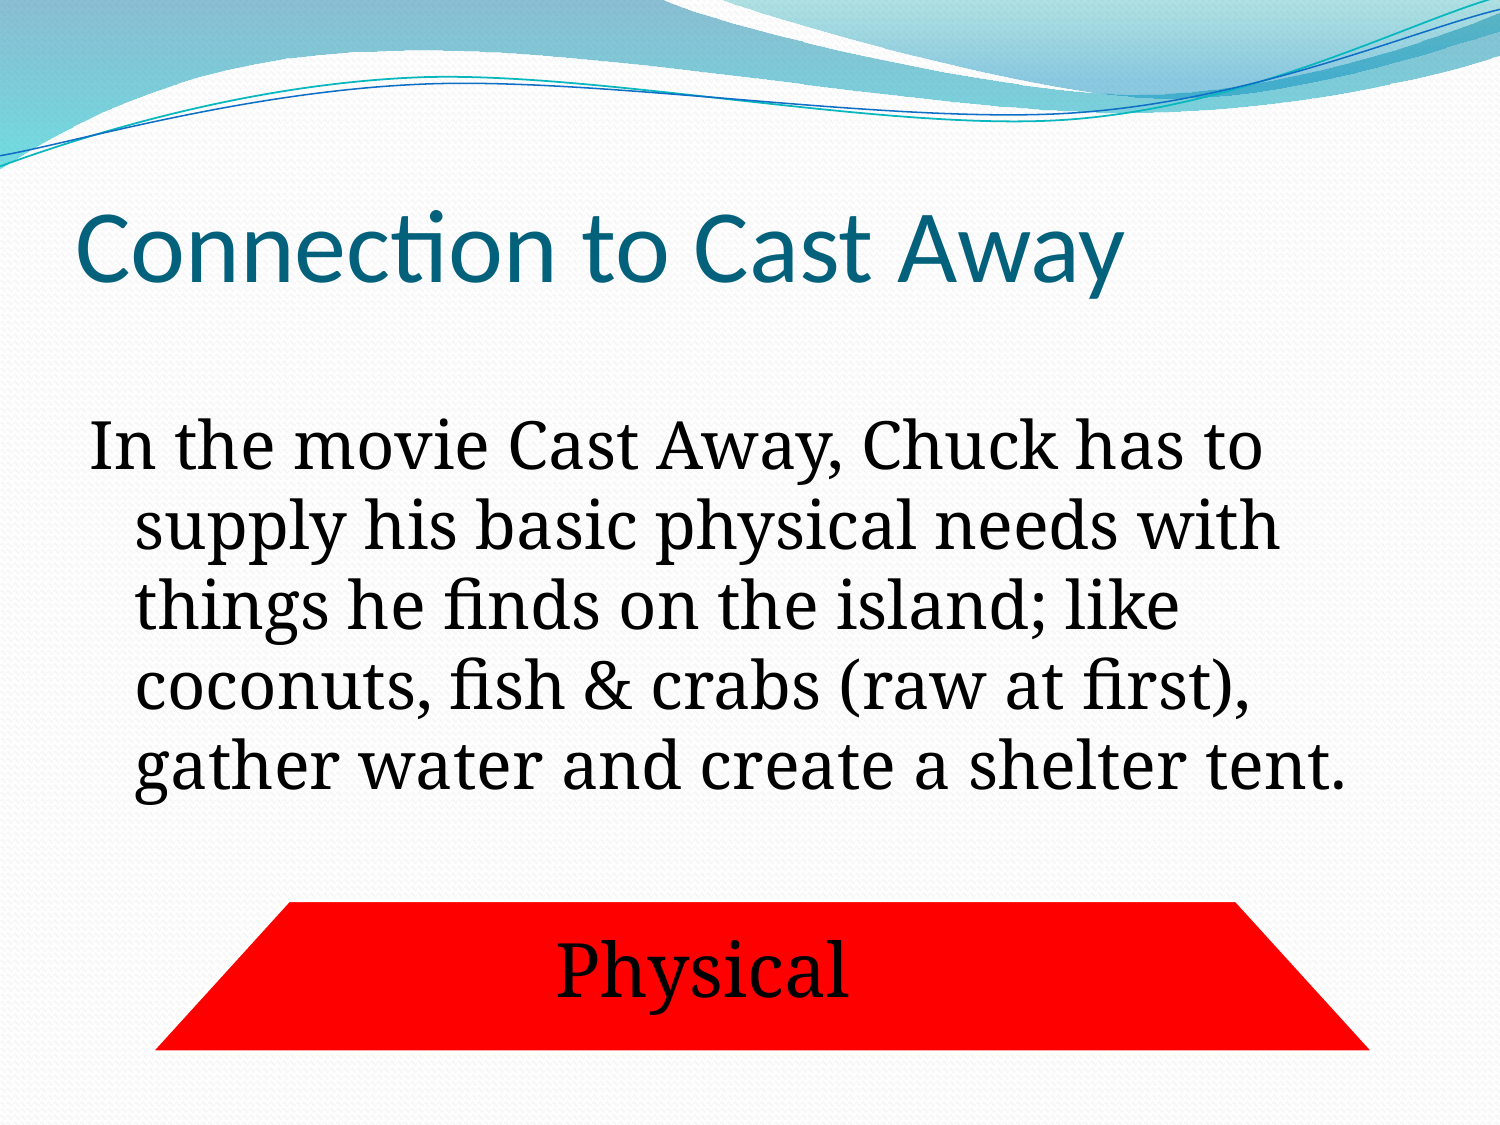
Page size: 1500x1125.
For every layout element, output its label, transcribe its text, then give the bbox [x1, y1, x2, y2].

list In the movie Cast Away, Chuck has to supply his basic physical needs with things he finds on the island; like coconuts, fish & crabs (raw at first), gather water and create a shelter tent. [75, 317, 1425, 1038]
text_box [148, 897, 1377, 1055]
text_box Physical [474, 924, 950, 1021]
title Connection to Cast Away [75, 115, 1425, 303]
